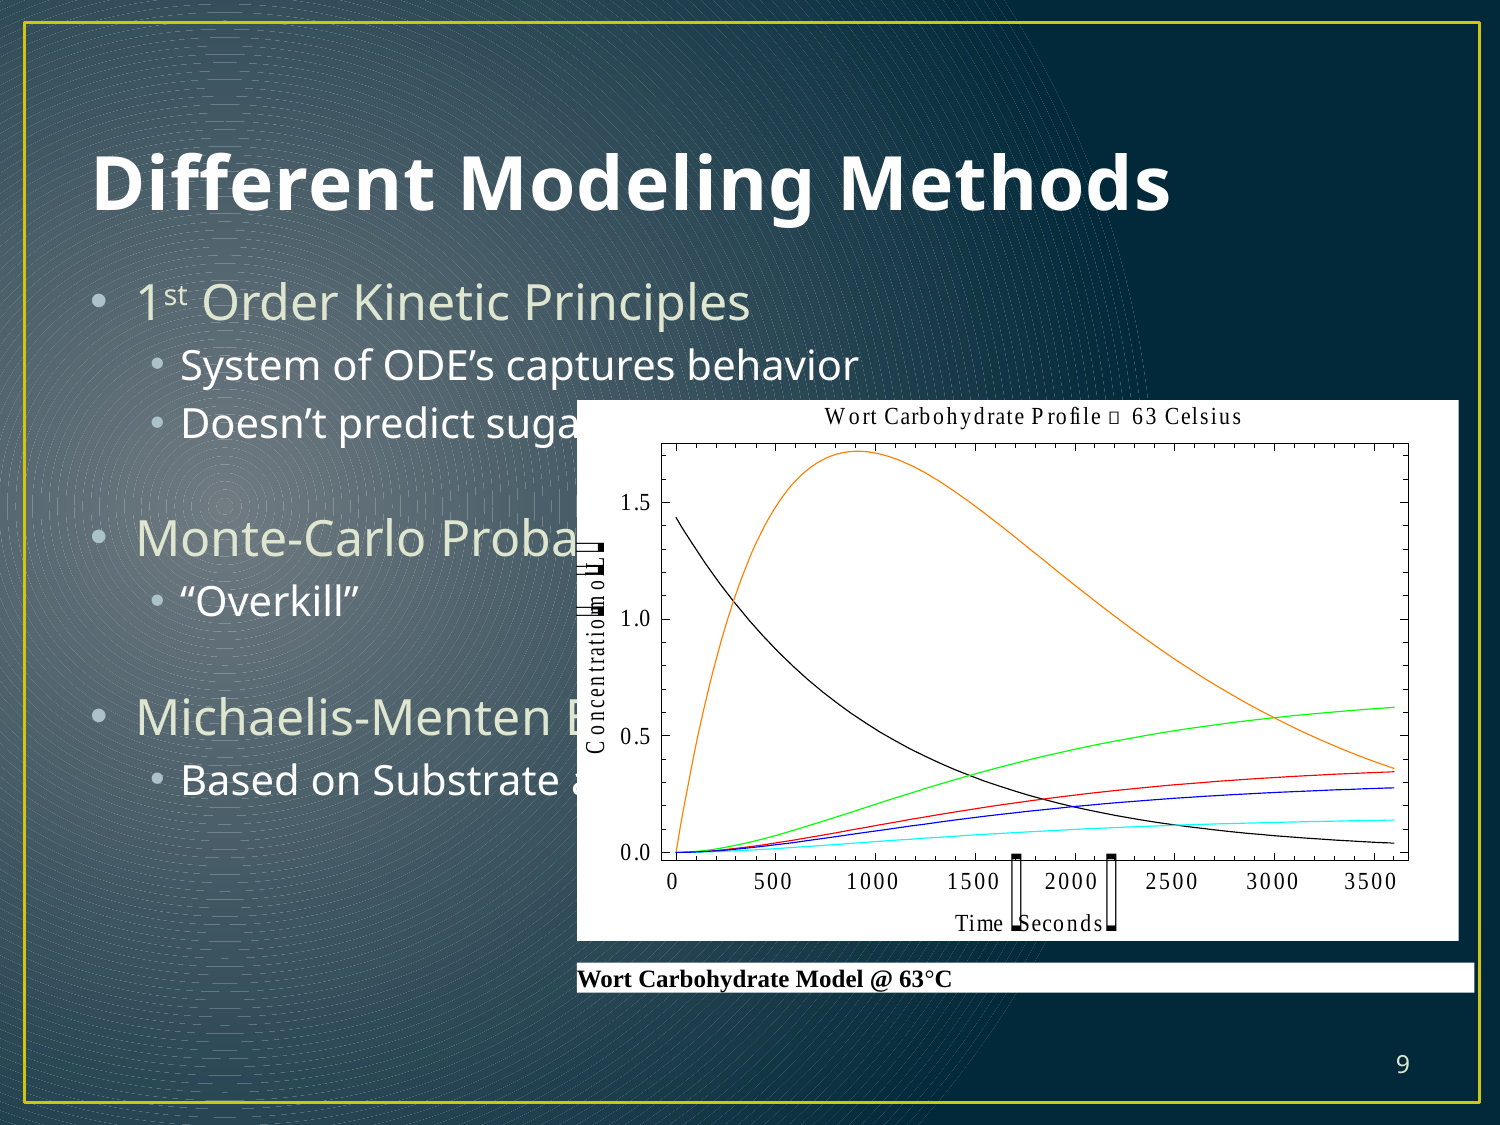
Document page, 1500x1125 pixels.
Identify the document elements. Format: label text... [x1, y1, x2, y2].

slide_number 9 [1074, 1035, 1425, 1096]
title Different Modeling Methods [75, 45, 1425, 233]
list 1st Order Kinetic Principles System of ODE’s captures behavior Doesn’t predict sugars based on proposed reaction kinetics Monte-Carlo Probability “Overkill” Michaelis-Menten Enzyme Kinetics Based on Substrate and Enzyme Concentrations [75, 262, 1425, 1005]
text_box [576, 399, 1475, 994]
picture [967, 1005, 977, 1009]
